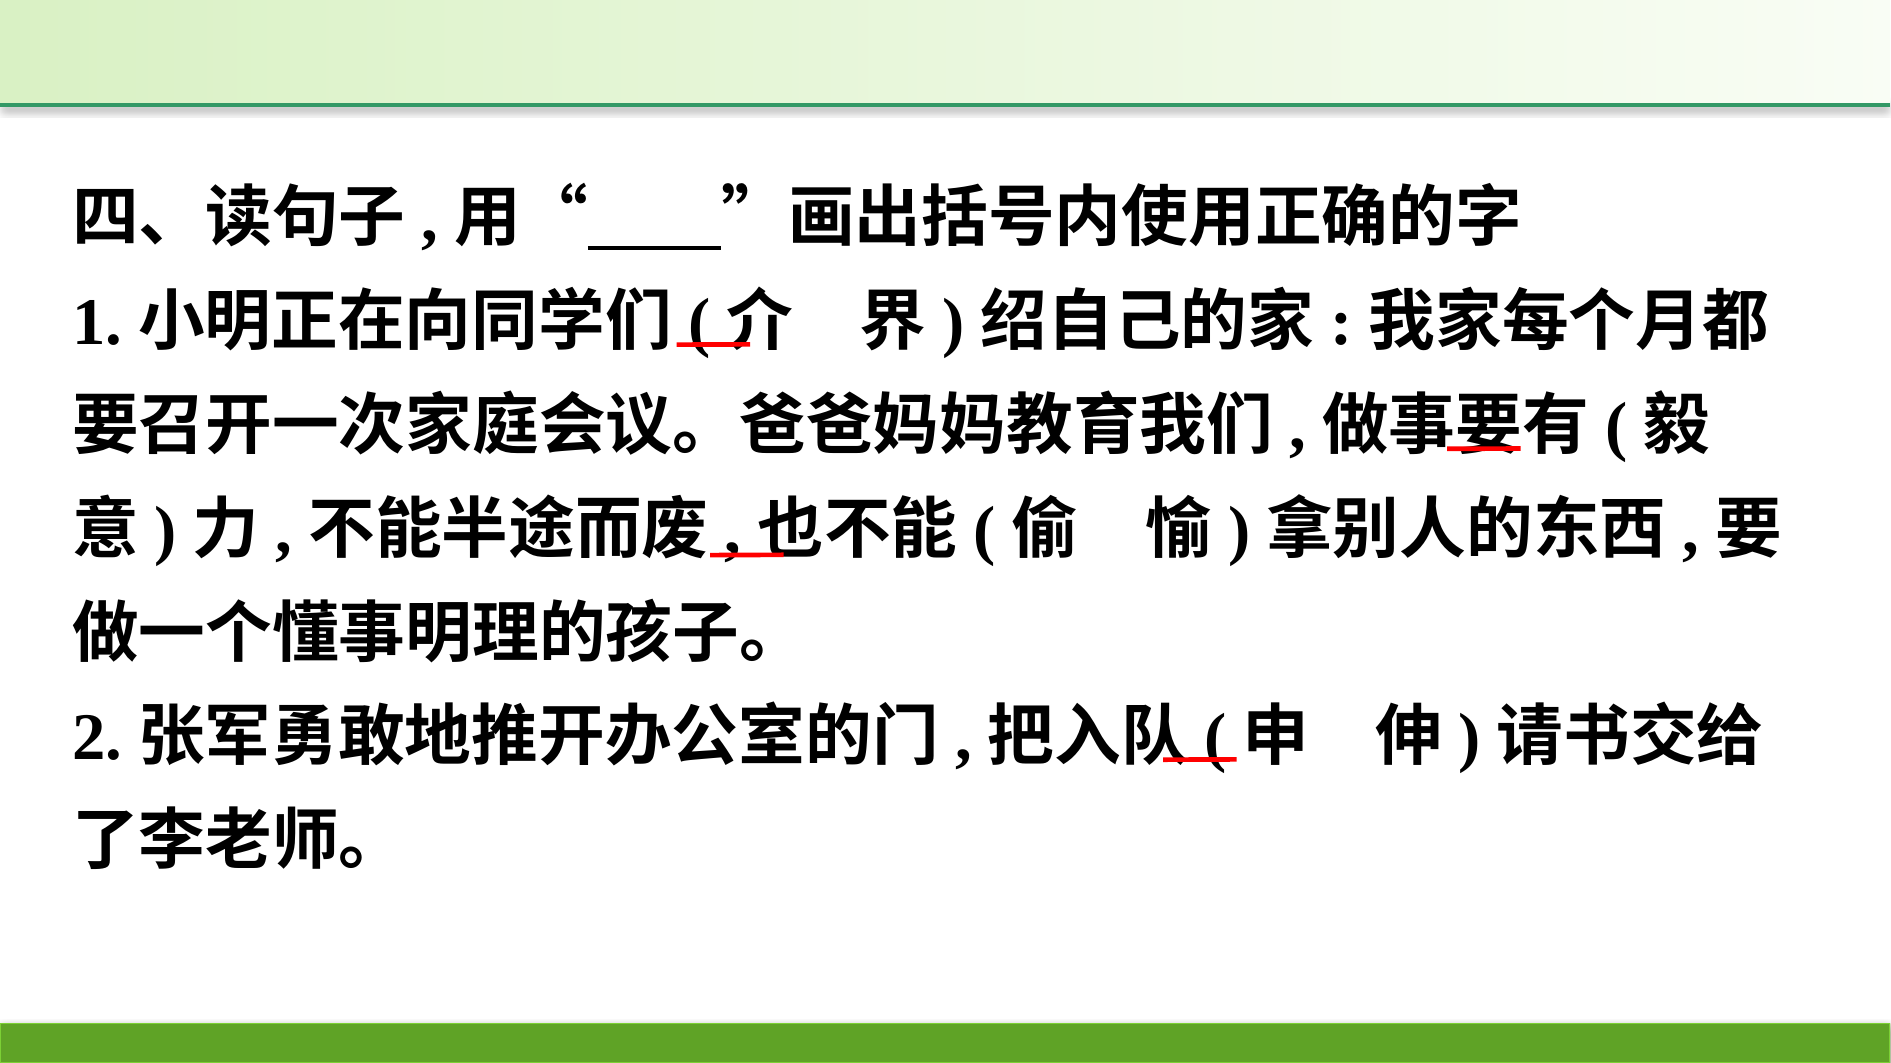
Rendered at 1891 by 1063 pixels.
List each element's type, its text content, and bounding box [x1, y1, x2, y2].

text_box 四、读句子,用“ ”画出括号内使用正确的字 1.小明正在向同学们(介 界)绍自己的家:我家每个月都要召开一次家庭会议。爸爸妈妈教育我们,做事要有(毅 意)力,不能半途而废,也不能(偷 愉)拿别人的东西,要做一个懂事明理的孩子。 2.张军勇敢地推开办公室的门,把入队(申 伸)请书交给了李老师。 [57, 142, 1835, 885]
